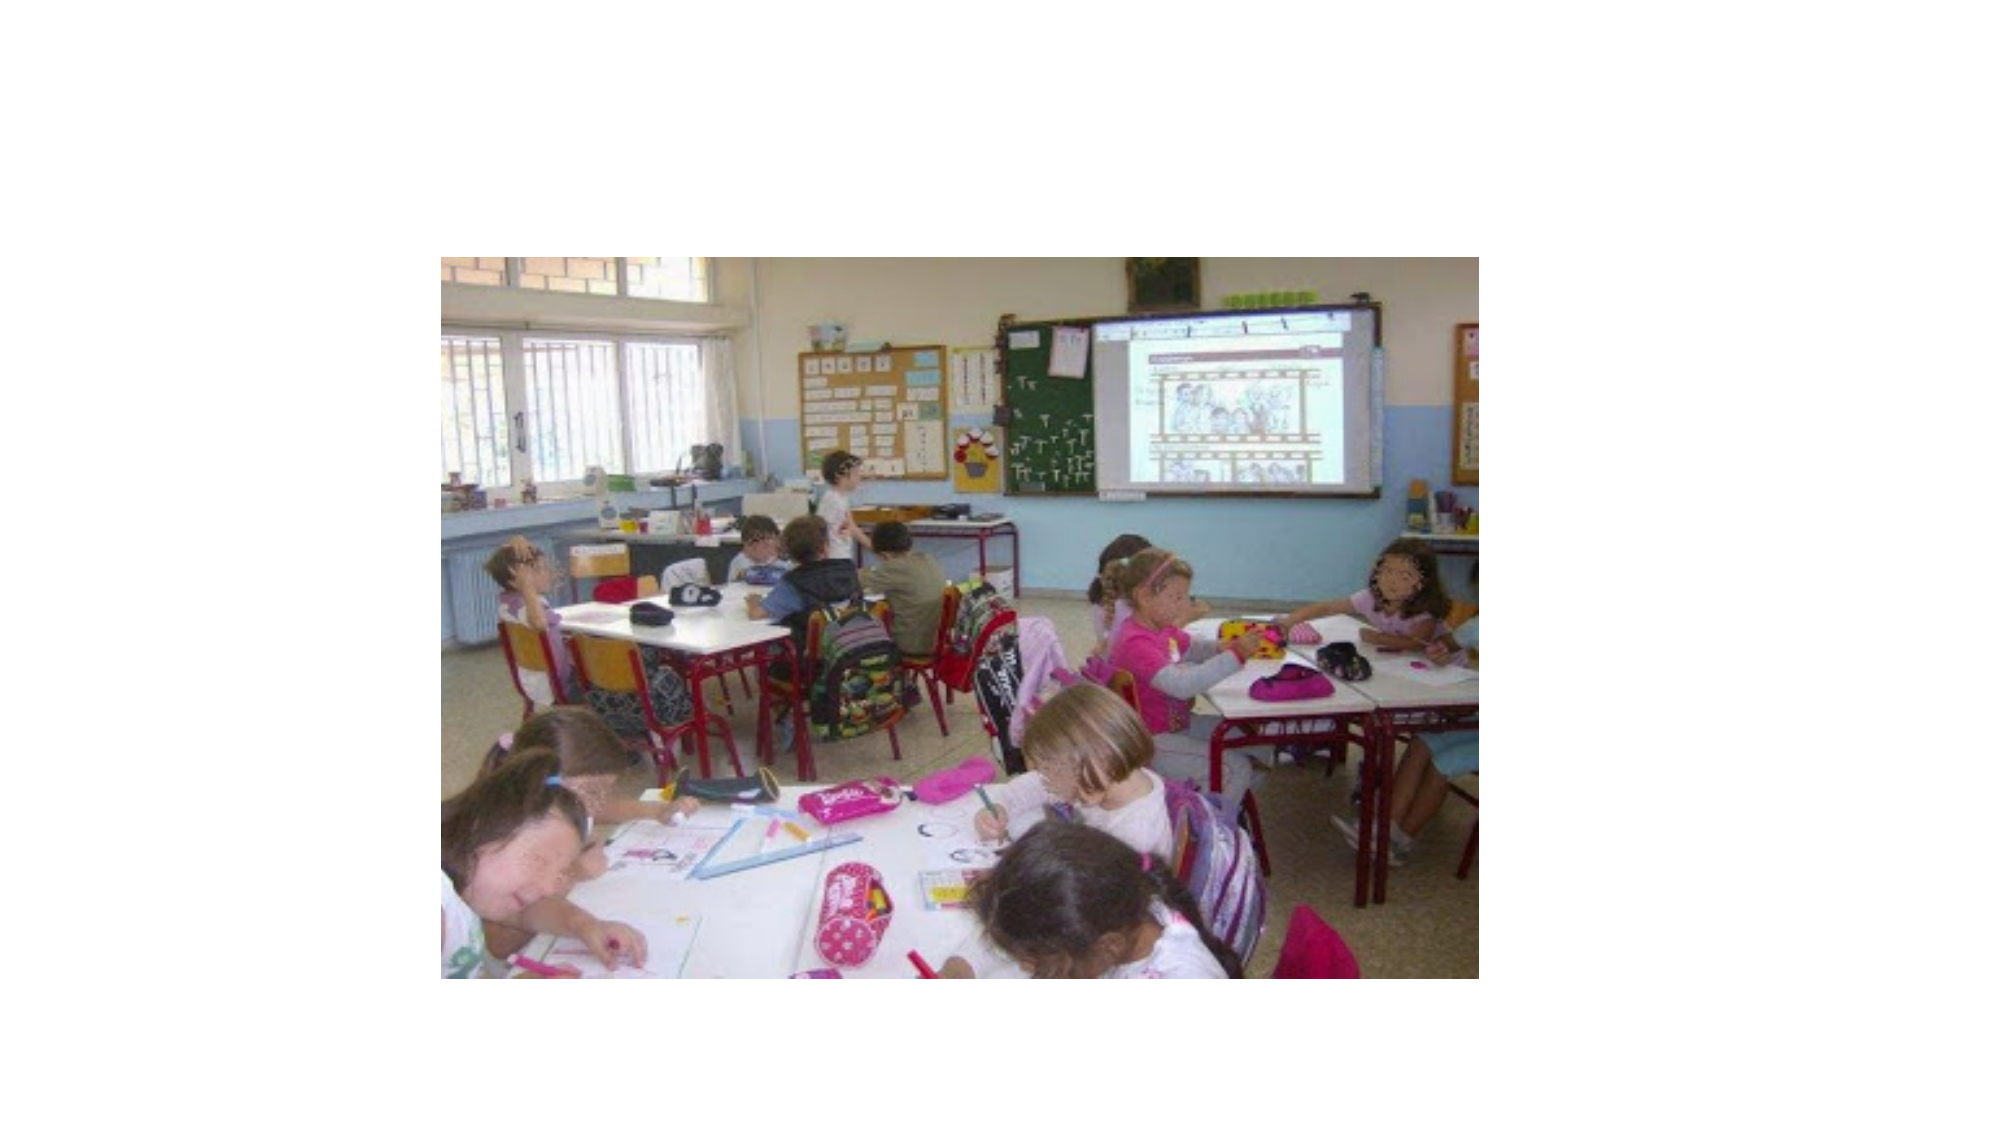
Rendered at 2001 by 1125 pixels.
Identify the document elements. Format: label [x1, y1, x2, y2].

picture [441, 257, 1479, 979]
